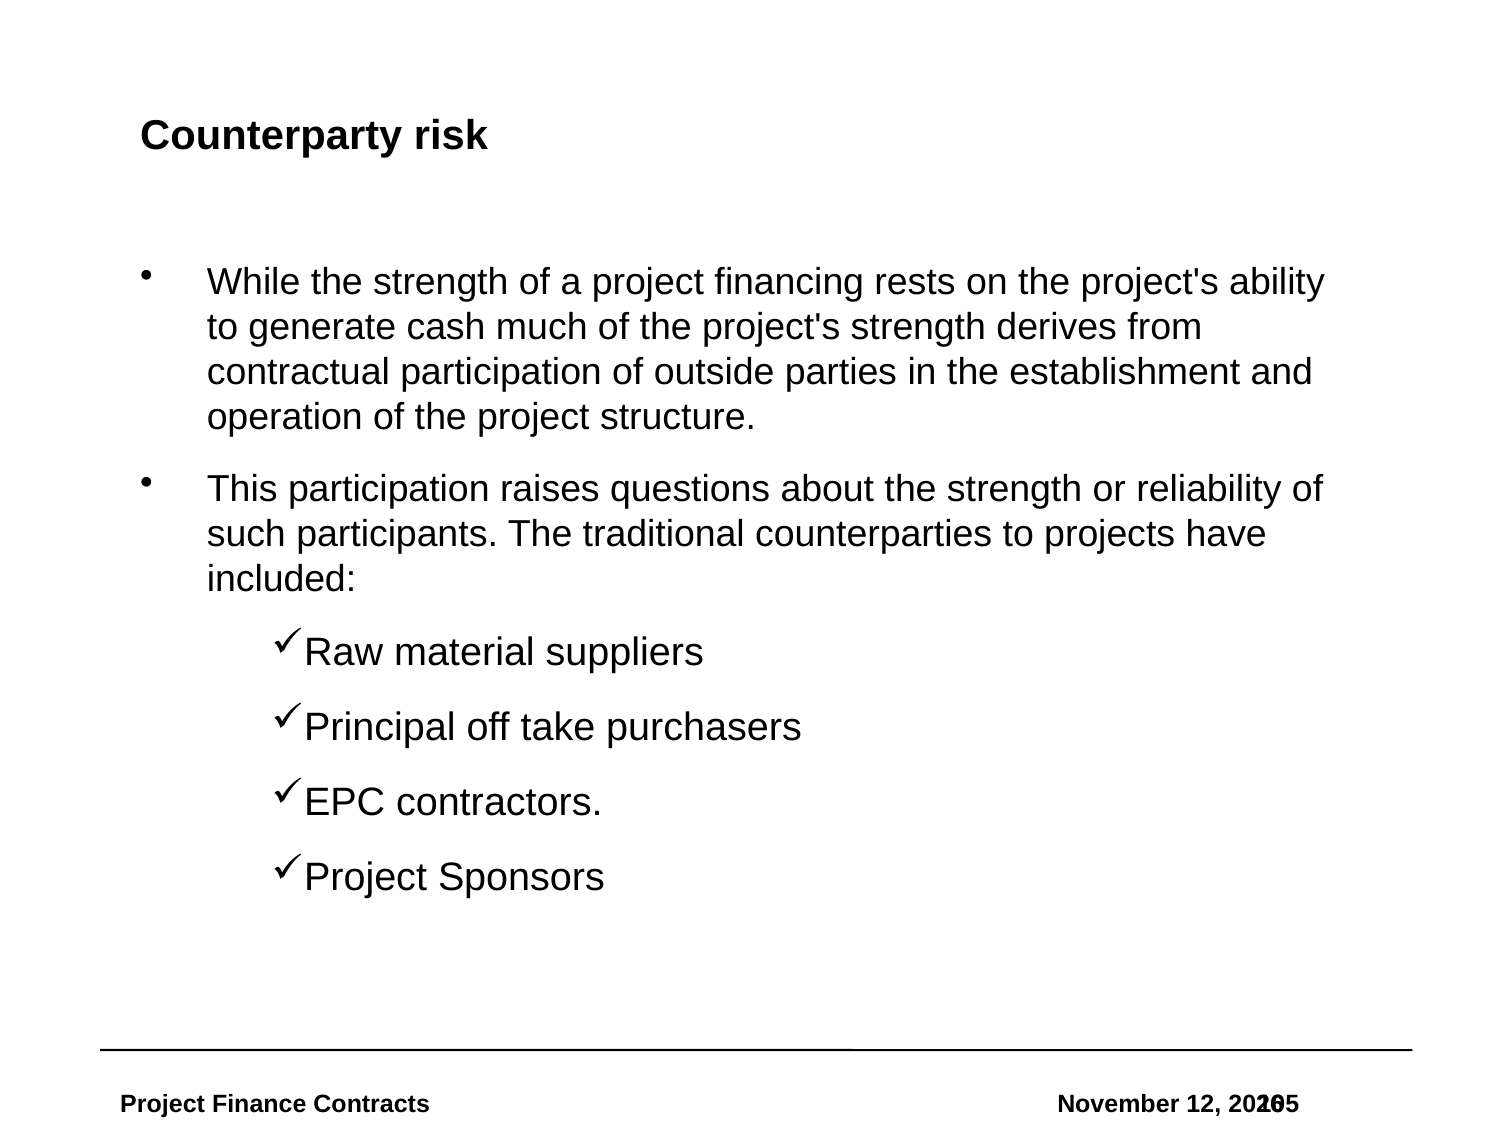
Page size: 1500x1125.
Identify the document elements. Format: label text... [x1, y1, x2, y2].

list While the strength of a project financing rests on the project's ability to generate cash much of the project's strength derives from contractual participation of outside parties in the establishment and operation of the project structure. This participation raises questions about the strength or reliability of such participants. The traditional counterparties to projects have included: Raw material suppliers Principal off take purchasers EPC contractors. Project Sponsors [124, 249, 1376, 1001]
title Counterparty risk [124, 99, 1288, 226]
